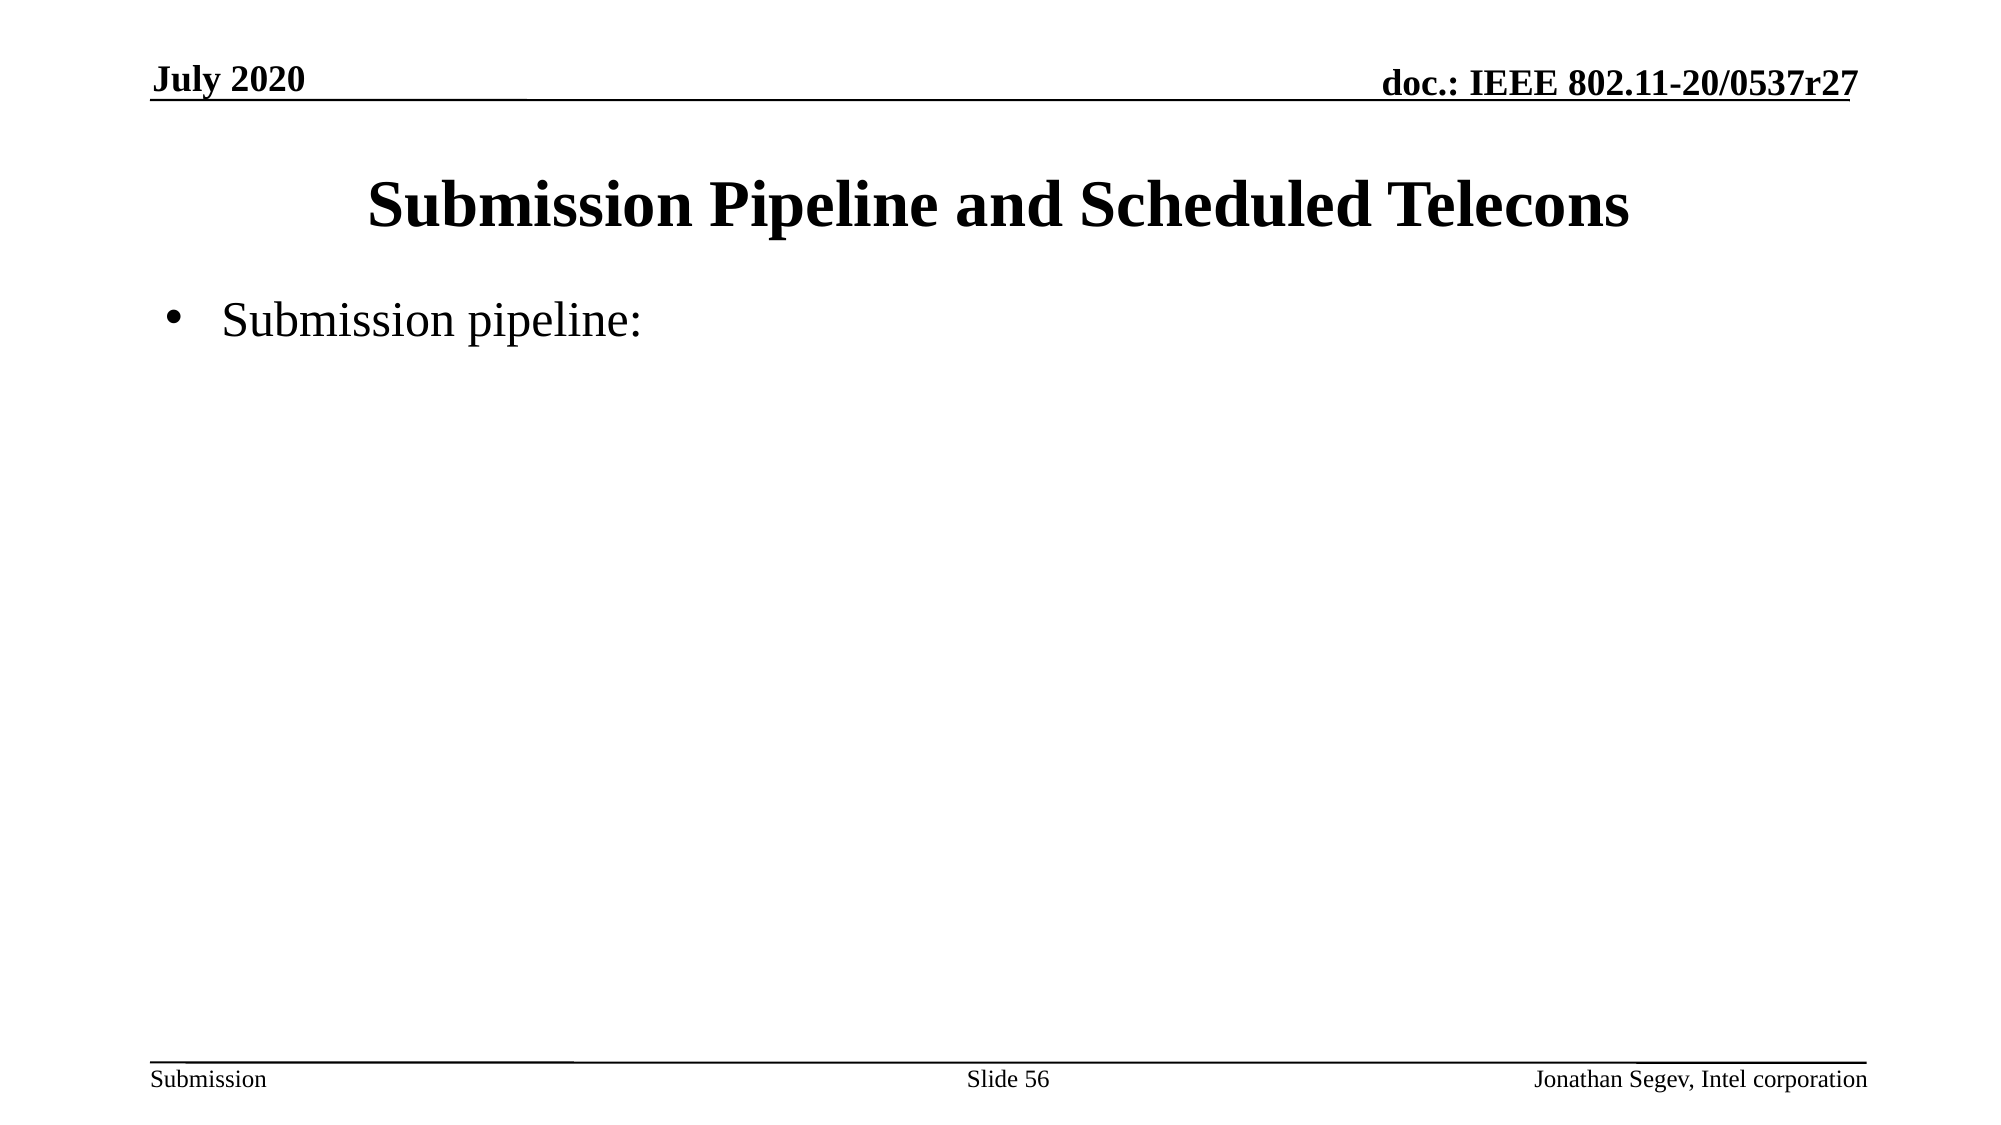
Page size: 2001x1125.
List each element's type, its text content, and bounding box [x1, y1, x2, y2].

list Submission pipeline: [149, 278, 1850, 670]
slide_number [152, 54, 563, 100]
slide_number Slide 56 [950, 1061, 1067, 1123]
footer Jonathan Segev, Intel corporation [1171, 1061, 1869, 1093]
title Submission Pipeline and Scheduled Telecons [149, 112, 1850, 278]
